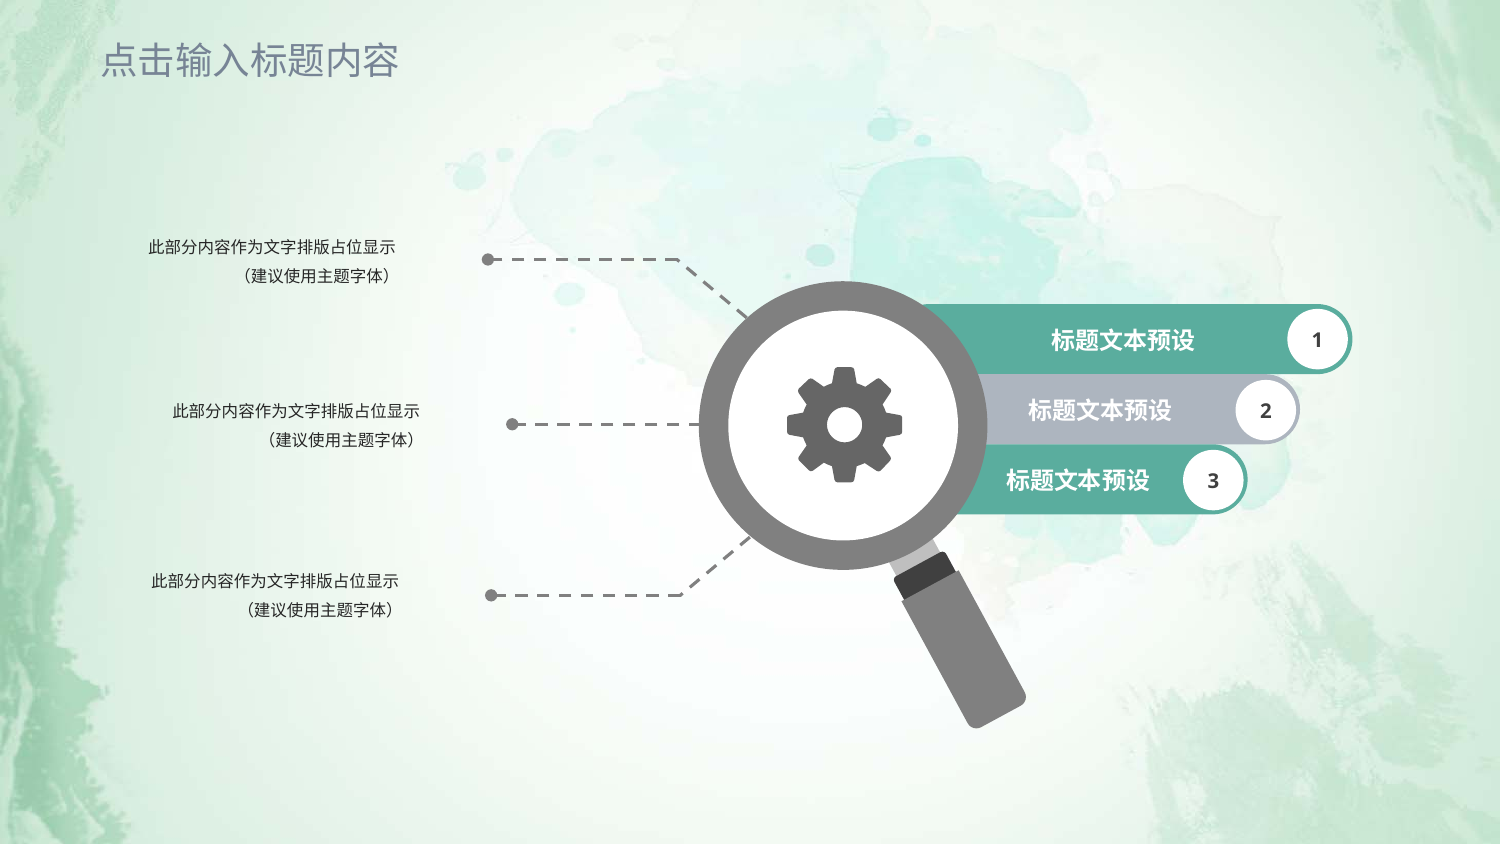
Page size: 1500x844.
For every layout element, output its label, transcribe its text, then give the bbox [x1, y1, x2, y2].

text_box 此部分内容作为文字排版占位显示 （建议使用主题字体） [112, 385, 513, 461]
text_box 标题文本预设 [1037, 301, 1355, 377]
text_box 标题文本预设 [1037, 442, 1250, 517]
text_box 此部分内容作为文字排版占位显示 （建议使用主题字体） [91, 555, 492, 630]
text_box 3 [1180, 447, 1246, 513]
text_box 标题文本预设 [1037, 372, 1303, 447]
text_box 1 [1285, 306, 1350, 372]
picture [0, 0, 1500, 844]
text_box 2 [1233, 377, 1299, 443]
text_box 此部分内容作为文字排版占位显示 （建议使用主题字体） [88, 222, 488, 297]
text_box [490, 536, 737, 596]
text_box 点击输入标题内容 [100, 28, 450, 91]
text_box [743, 269, 1033, 746]
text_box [487, 258, 747, 318]
